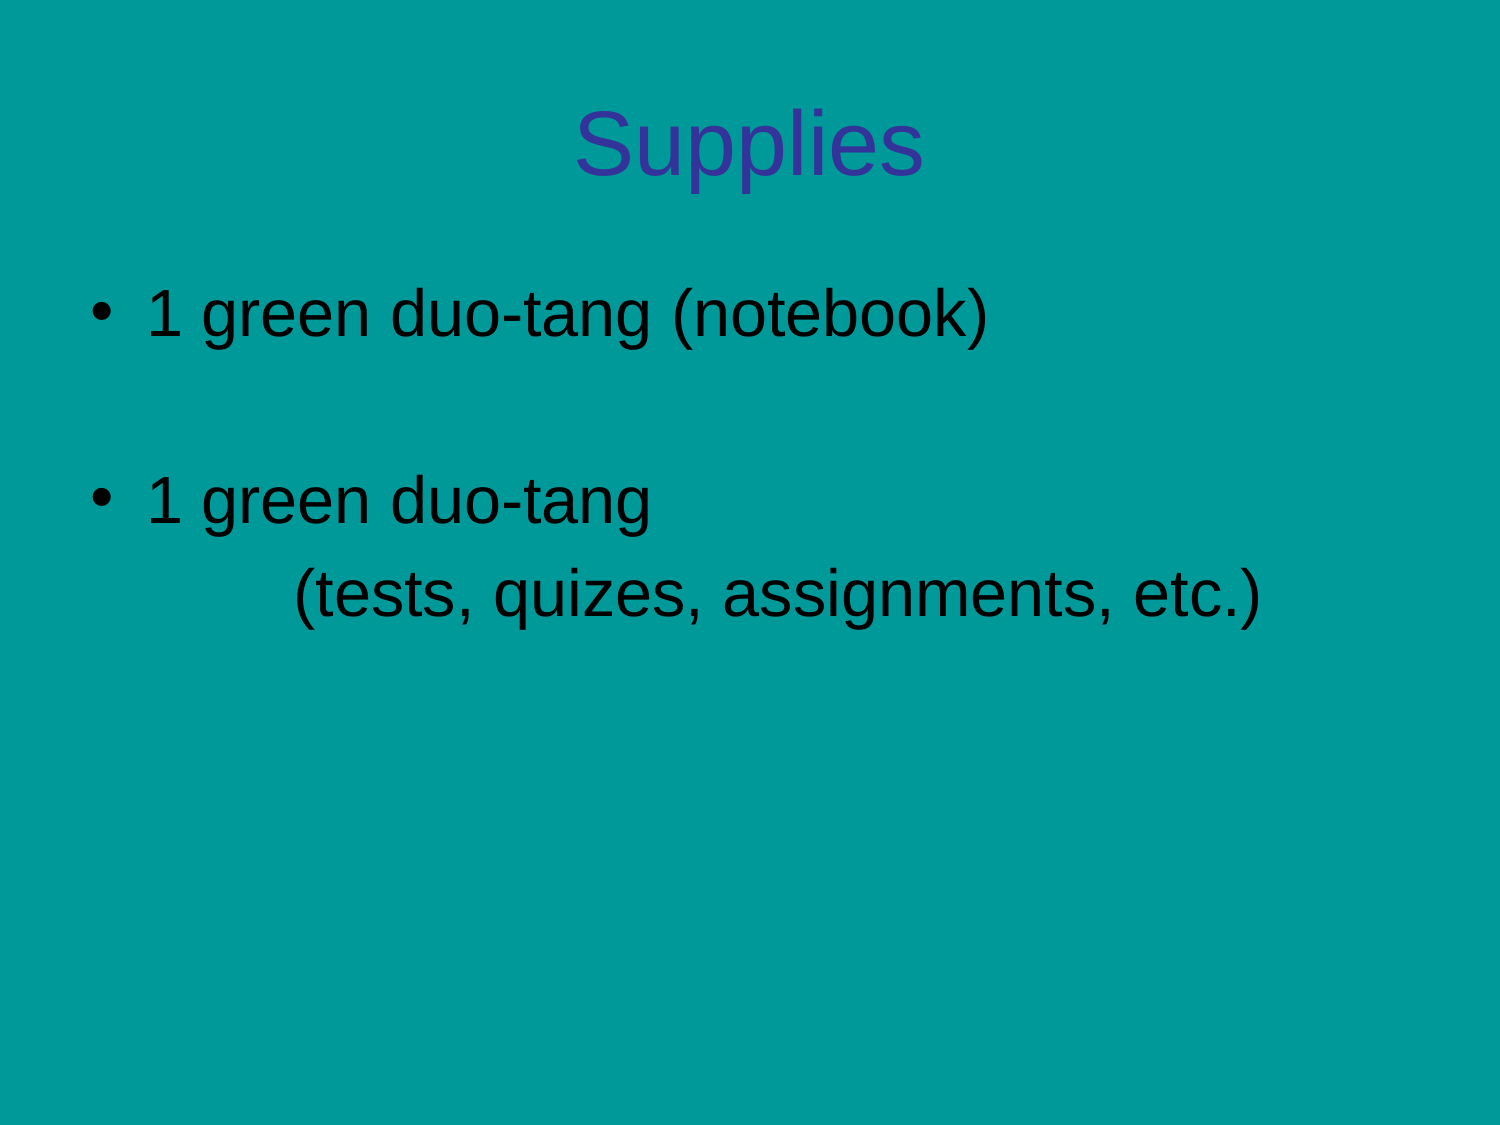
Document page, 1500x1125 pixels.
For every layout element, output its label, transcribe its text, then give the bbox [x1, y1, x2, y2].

list 1 green duo-tang (notebook) 1 green duo-tang (tests, quizes, assignments, etc.) [75, 262, 1425, 1005]
title Supplies [75, 45, 1425, 233]
